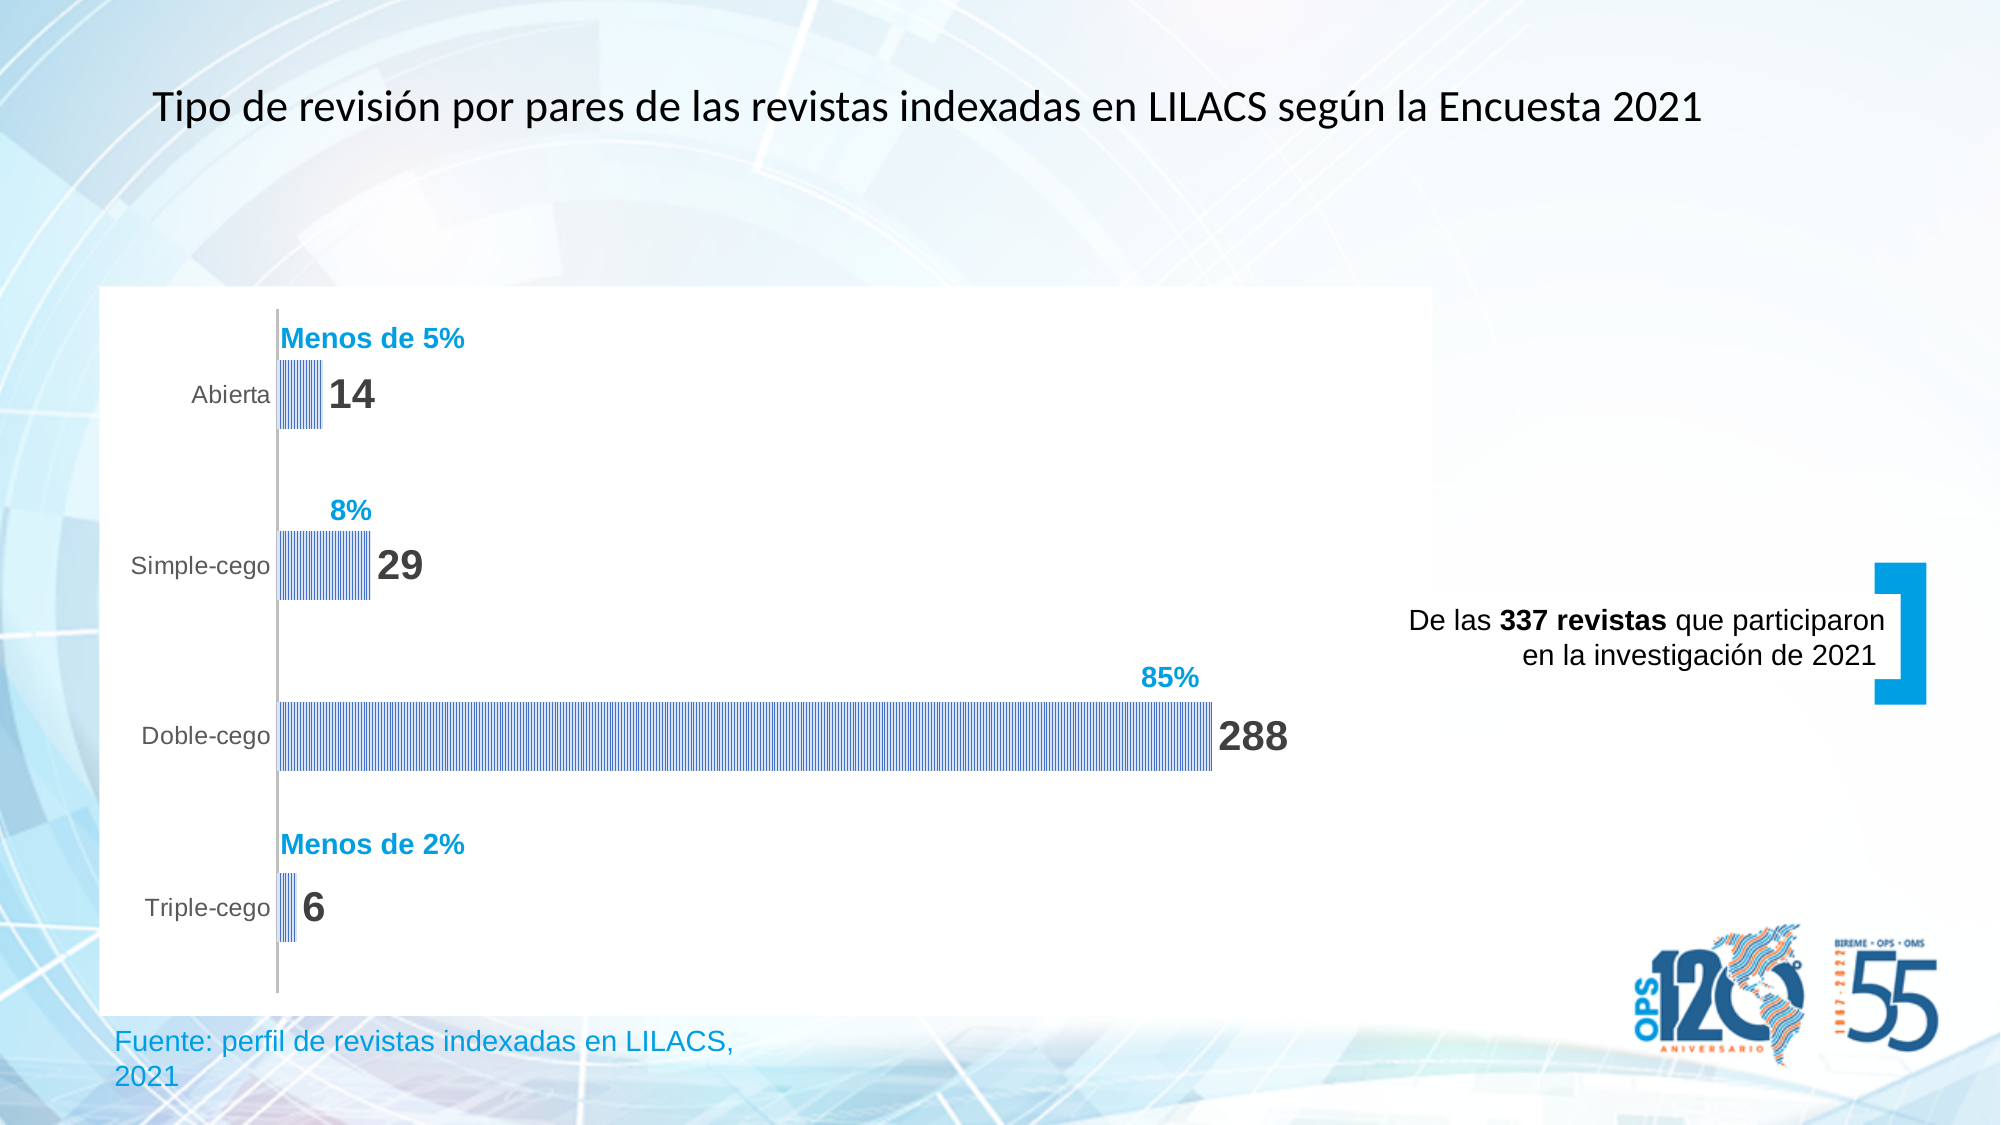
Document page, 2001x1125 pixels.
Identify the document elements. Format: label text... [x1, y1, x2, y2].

chart [99, 286, 1433, 1017]
title Tipo de revisión por pares de las revistas indexadas en LILACS según la Encuesta 2021 [137, 59, 1863, 153]
text_box Fuente: perfil de revistas indexadas en LILACS, 2021 [99, 1025, 821, 1100]
text_box [1874, 562, 1927, 705]
text_box De las 337 revistas que participaron en la investigación de 2021 [1437, 594, 1901, 680]
picture [0, 0, 2001, 1125]
